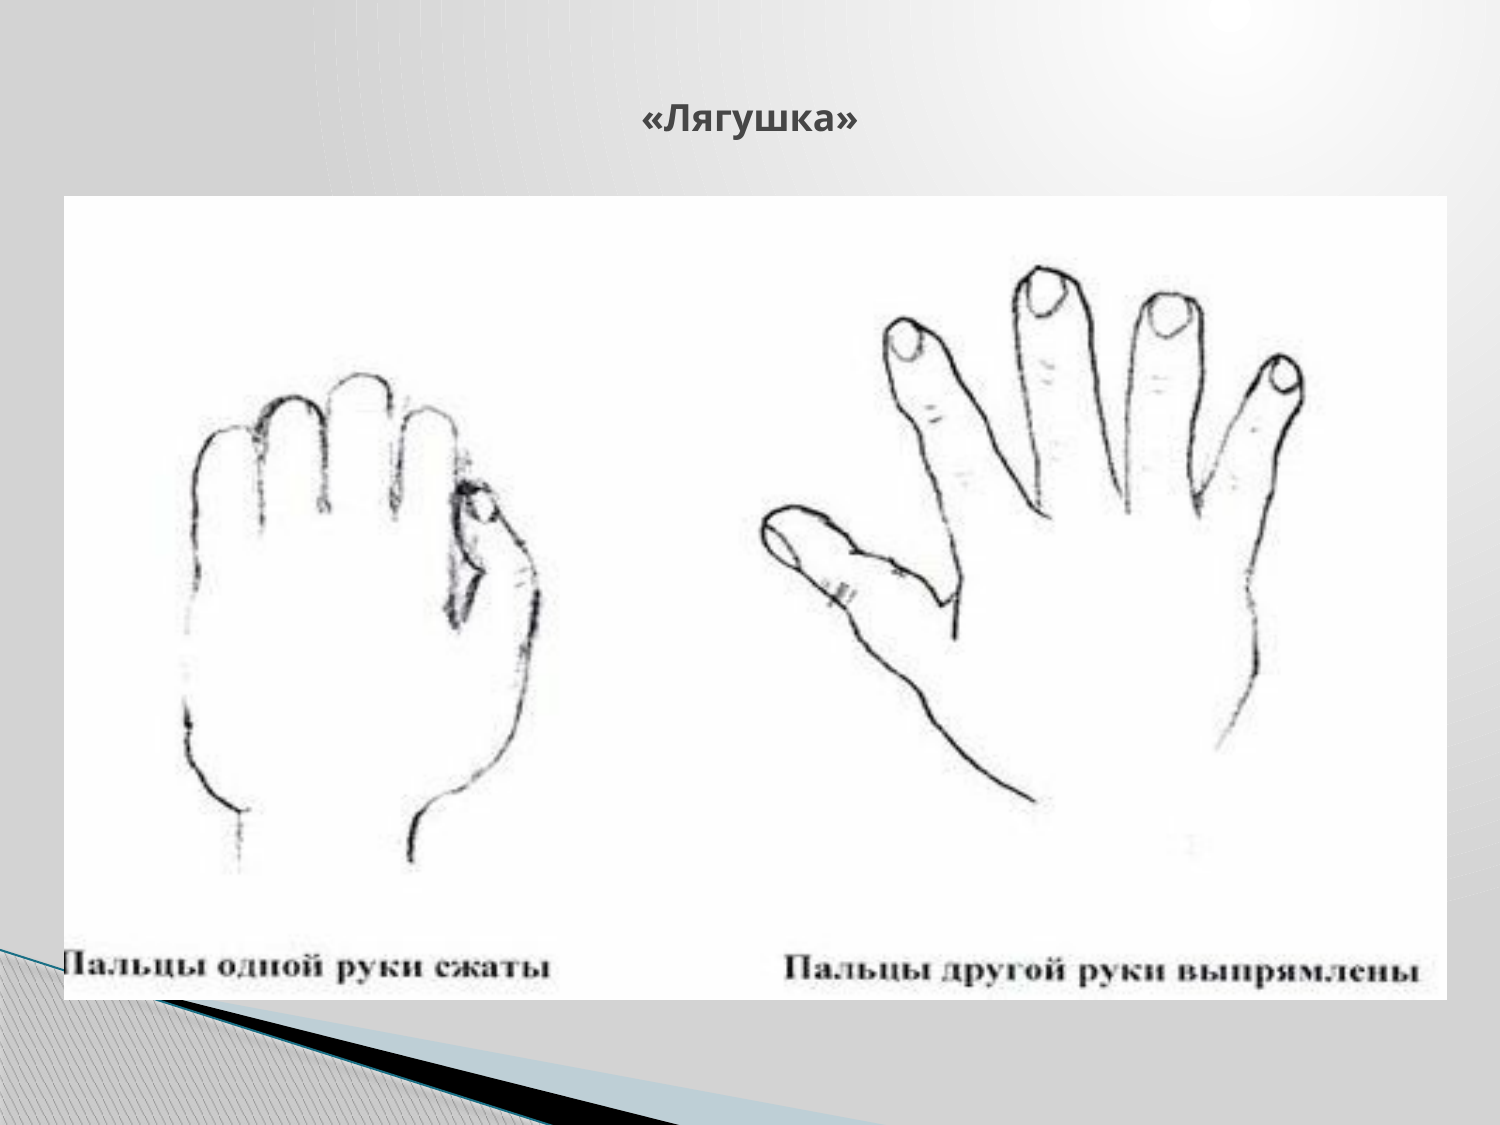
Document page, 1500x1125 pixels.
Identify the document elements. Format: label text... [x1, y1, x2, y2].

title «Лягушка» [75, 45, 1425, 195]
picture [64, 195, 1448, 1000]
